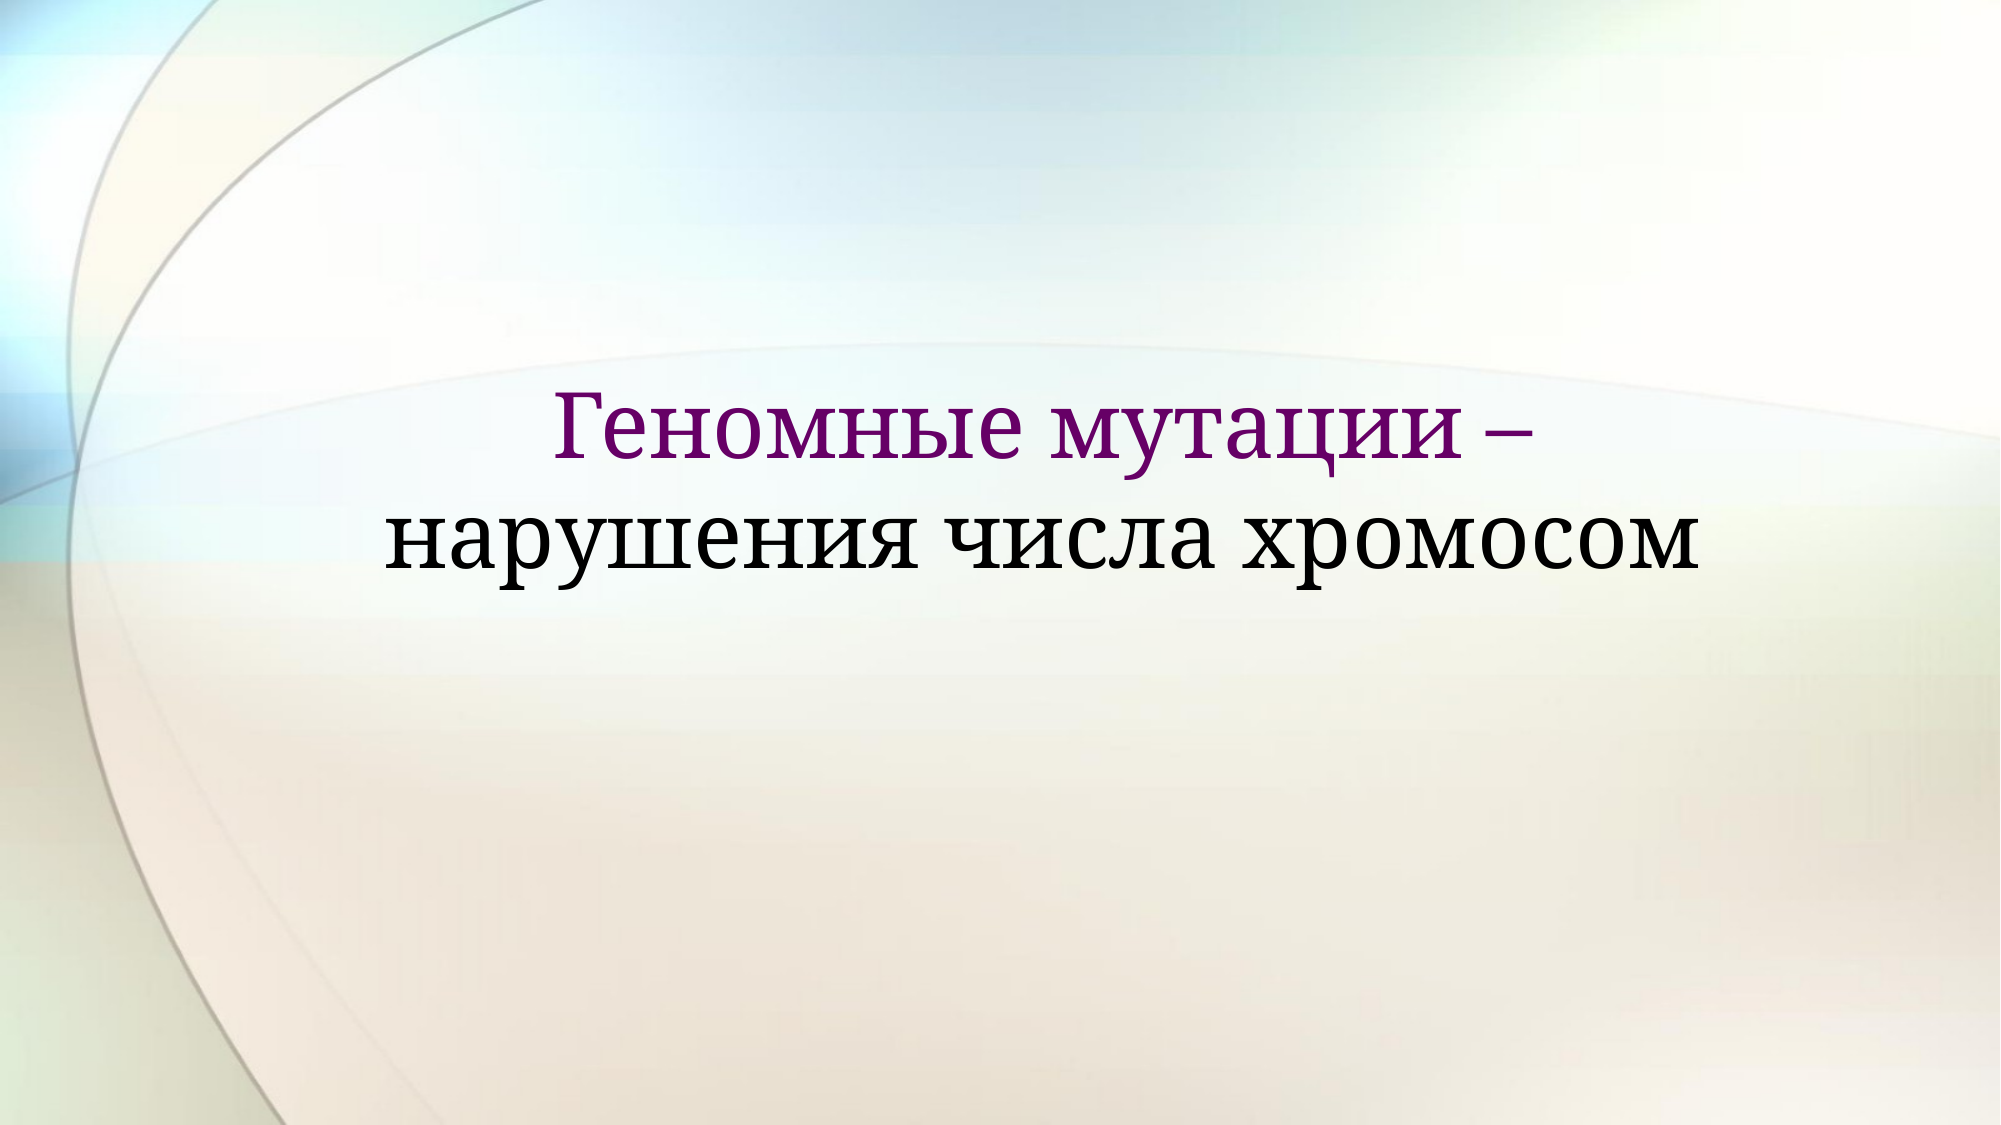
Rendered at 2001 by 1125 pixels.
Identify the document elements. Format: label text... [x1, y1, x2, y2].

picture [0, 0, 2001, 1125]
title Геномные мутации – нарушения числа хромосом [302, 368, 1784, 586]
